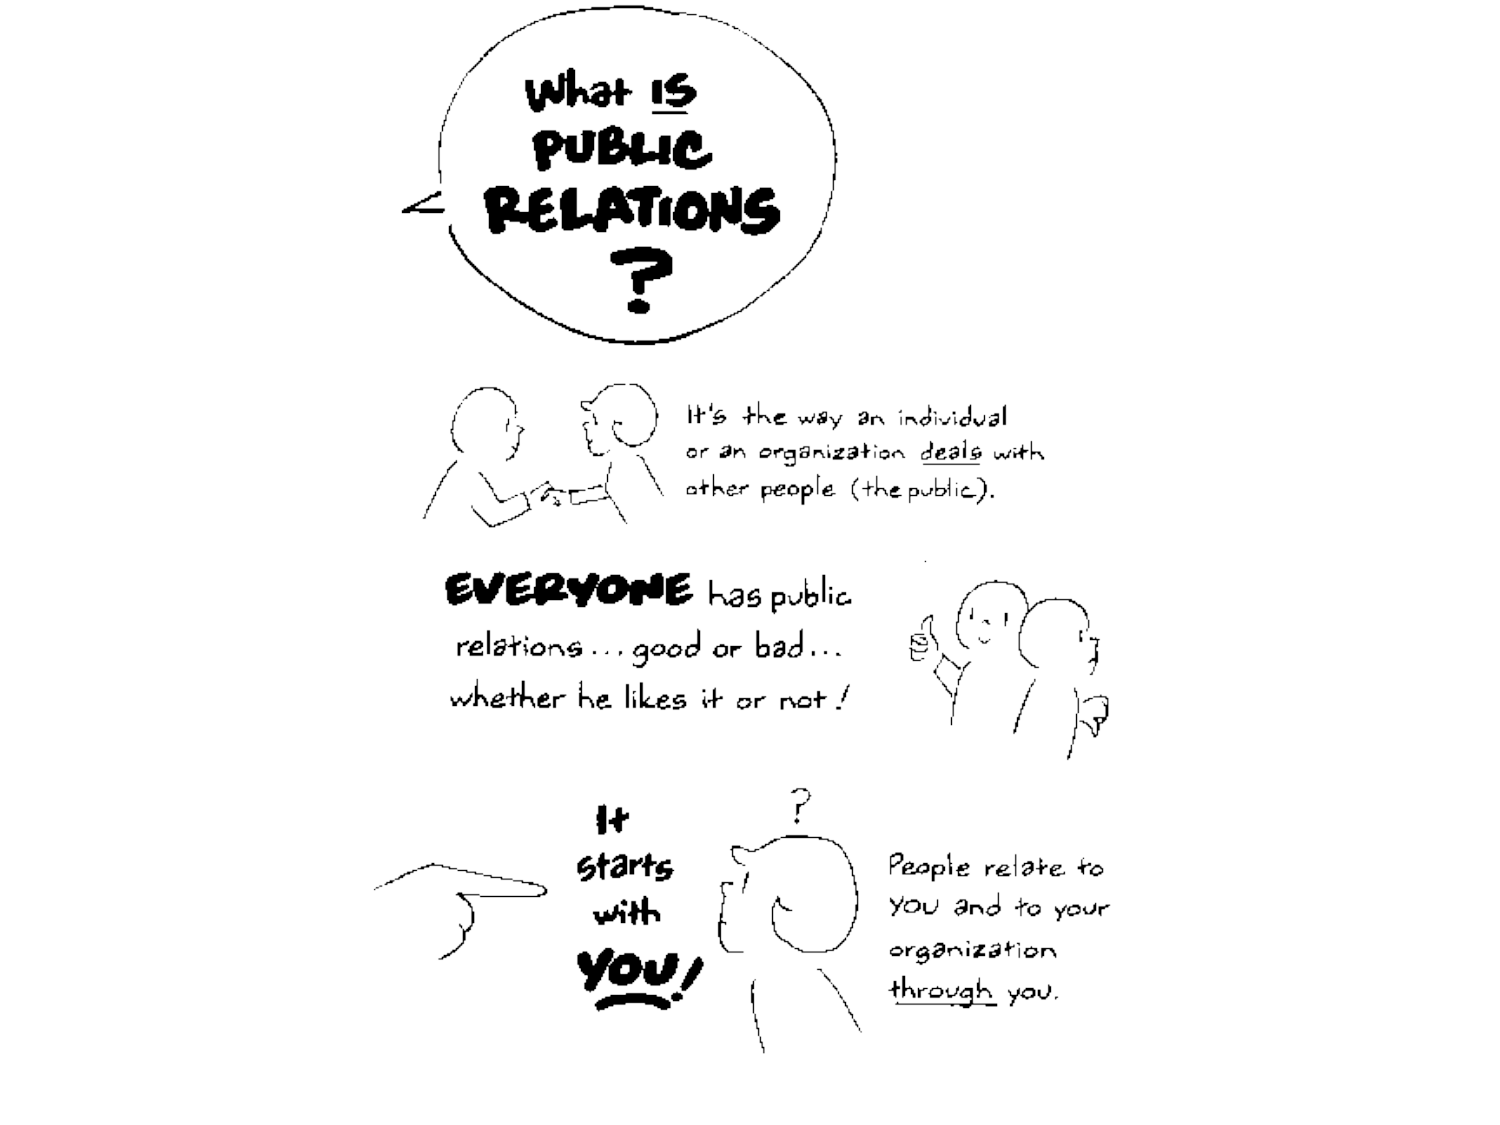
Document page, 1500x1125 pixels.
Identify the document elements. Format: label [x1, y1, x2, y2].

list [336, 0, 1149, 1080]
